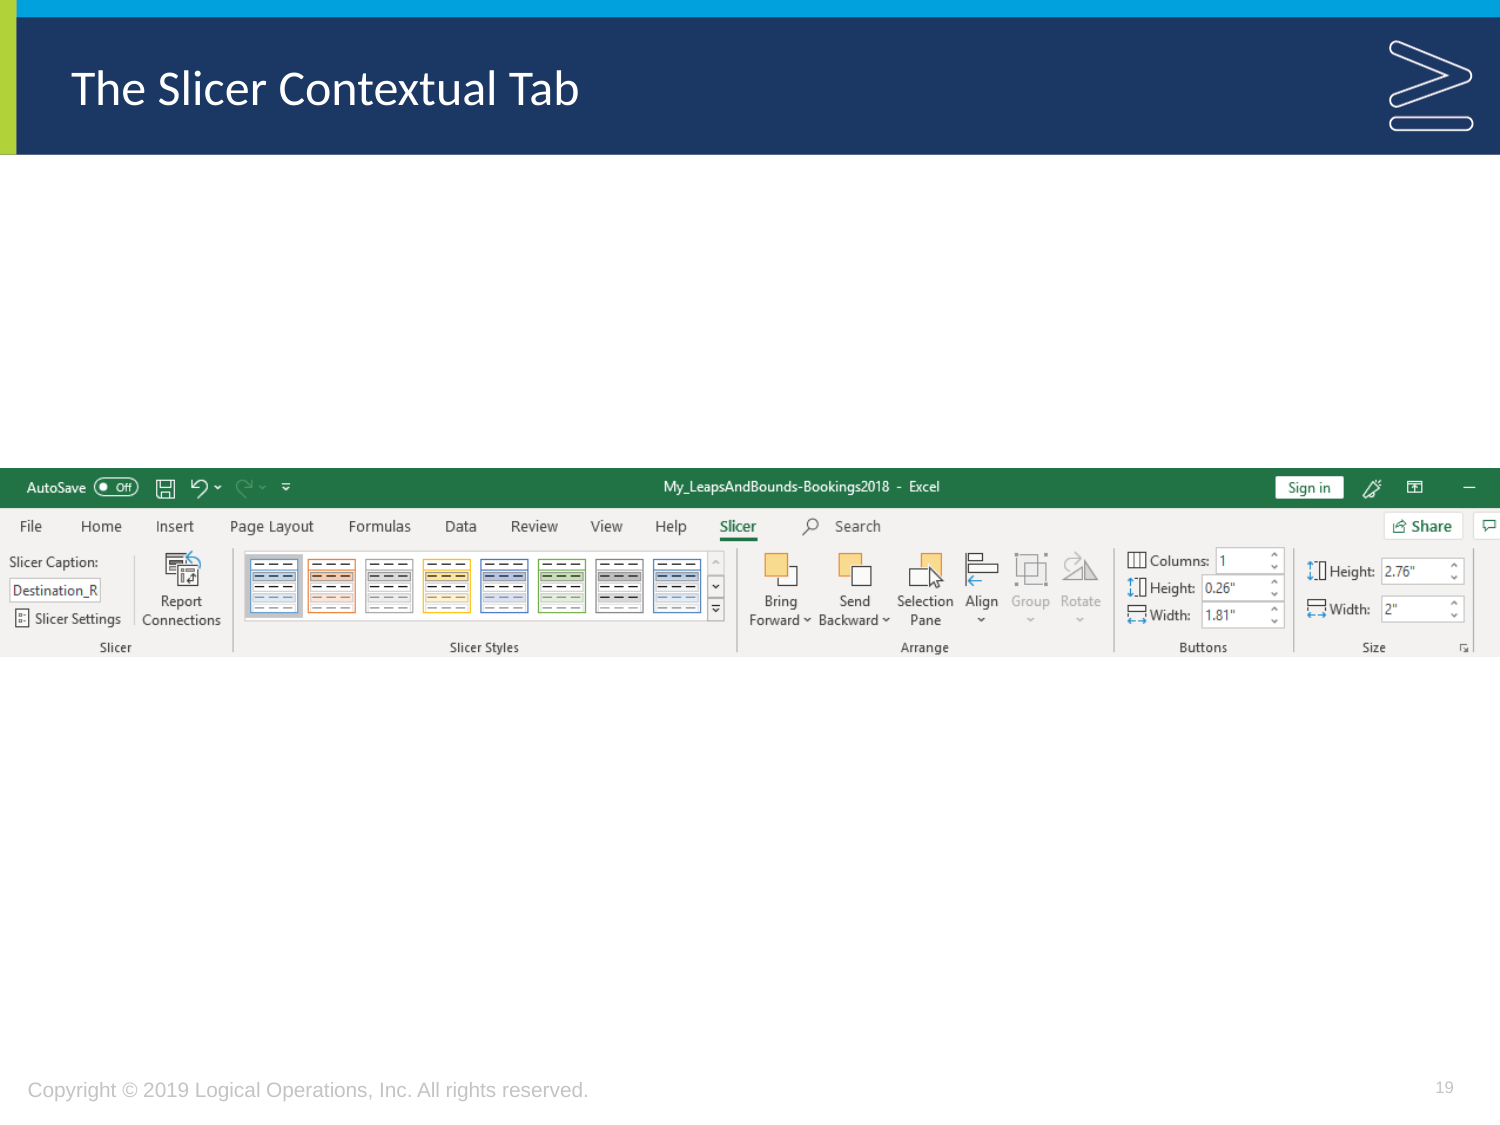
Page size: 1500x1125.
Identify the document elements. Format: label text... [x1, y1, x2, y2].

picture [1350, 18, 1500, 155]
picture [0, 0, 56, 155]
title The Slicer Contextual Tab [56, 16, 1350, 155]
slide_number 19 [1118, 1057, 1469, 1118]
picture [0, 468, 1500, 657]
